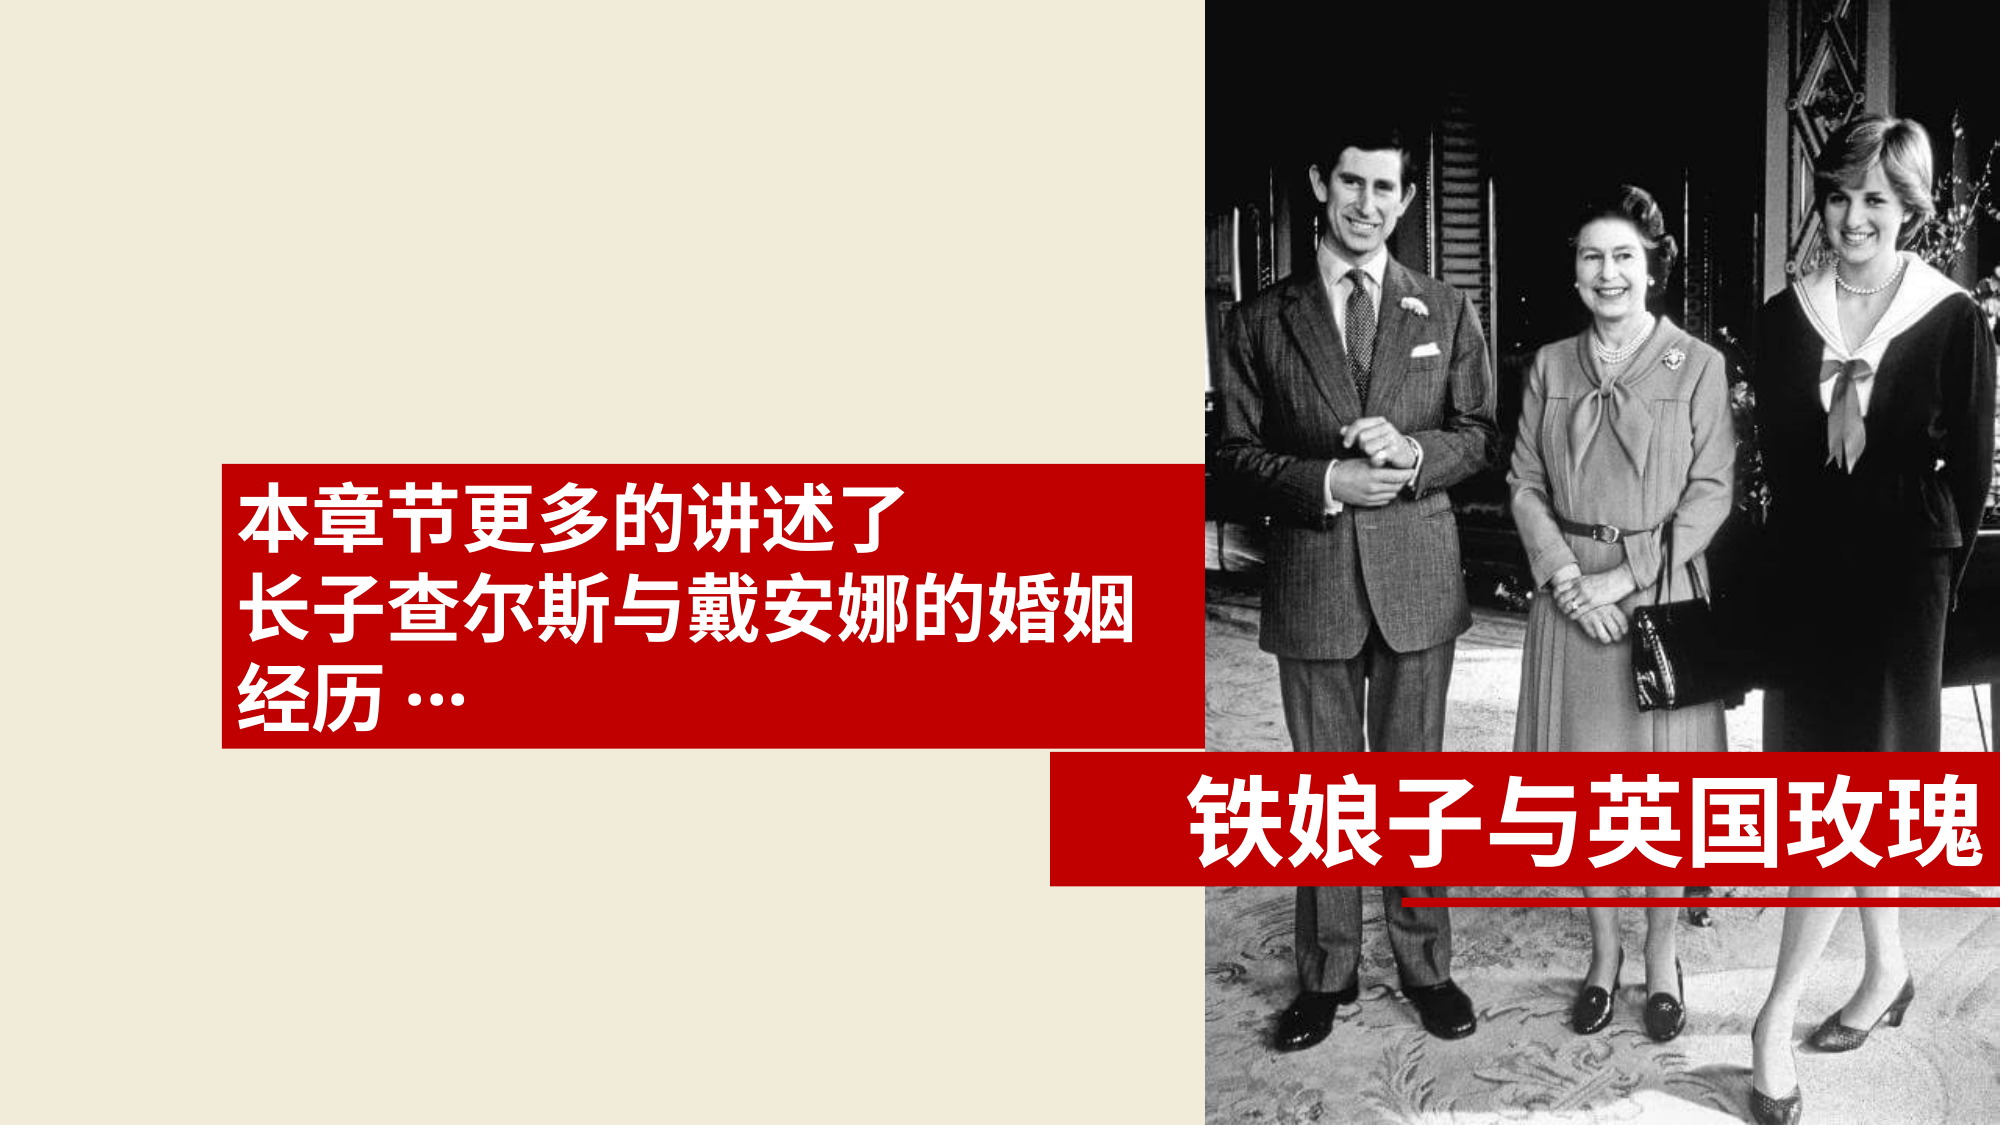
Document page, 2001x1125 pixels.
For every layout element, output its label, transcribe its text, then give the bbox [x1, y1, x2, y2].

text_box [0, 0, 1204, 1125]
text_box 本章节更多的讲述了 长子查尔斯与戴安娜的婚姻经历··· [221, 463, 1204, 749]
picture [1204, 0, 2000, 1125]
text_box 铁娘子与英国玫瑰 [1050, 751, 1204, 887]
